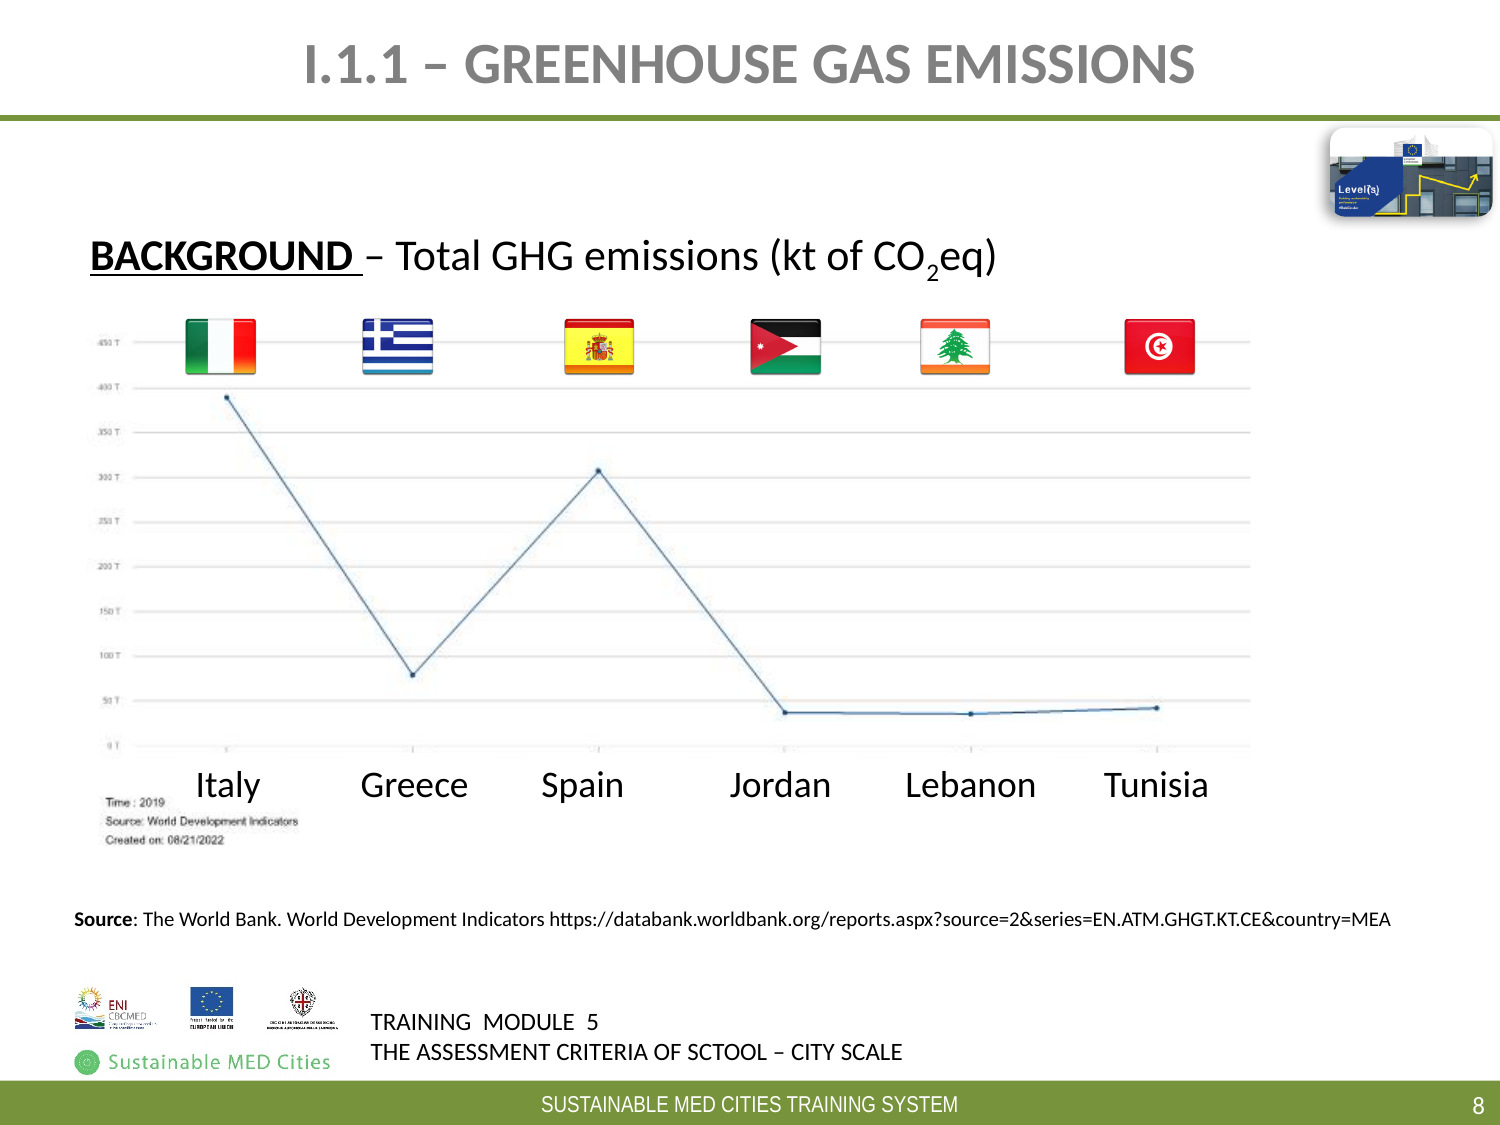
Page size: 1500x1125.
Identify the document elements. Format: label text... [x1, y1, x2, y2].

picture [919, 310, 992, 382]
text_box Source: The World Bank. World Development Indicators https://databank.worldbank.org/reports.aspx?source=2&series=EN.ATM.GHGT.KT.CE&country=MEA [59, 898, 1478, 964]
picture [185, 310, 257, 382]
picture [362, 310, 434, 382]
picture [750, 310, 822, 382]
list BACKGROUND – Total GHG emissions (kt of CO2eq) [75, 219, 1425, 336]
picture [1329, 127, 1493, 217]
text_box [86, 296, 1260, 860]
picture [563, 310, 636, 382]
picture [1124, 310, 1196, 382]
title I.1.1 – GREENHOUSE GAS EMISSIONS [0, 0, 1500, 121]
slide_number 8 [1399, 1074, 1500, 1125]
picture [62, 978, 356, 1080]
